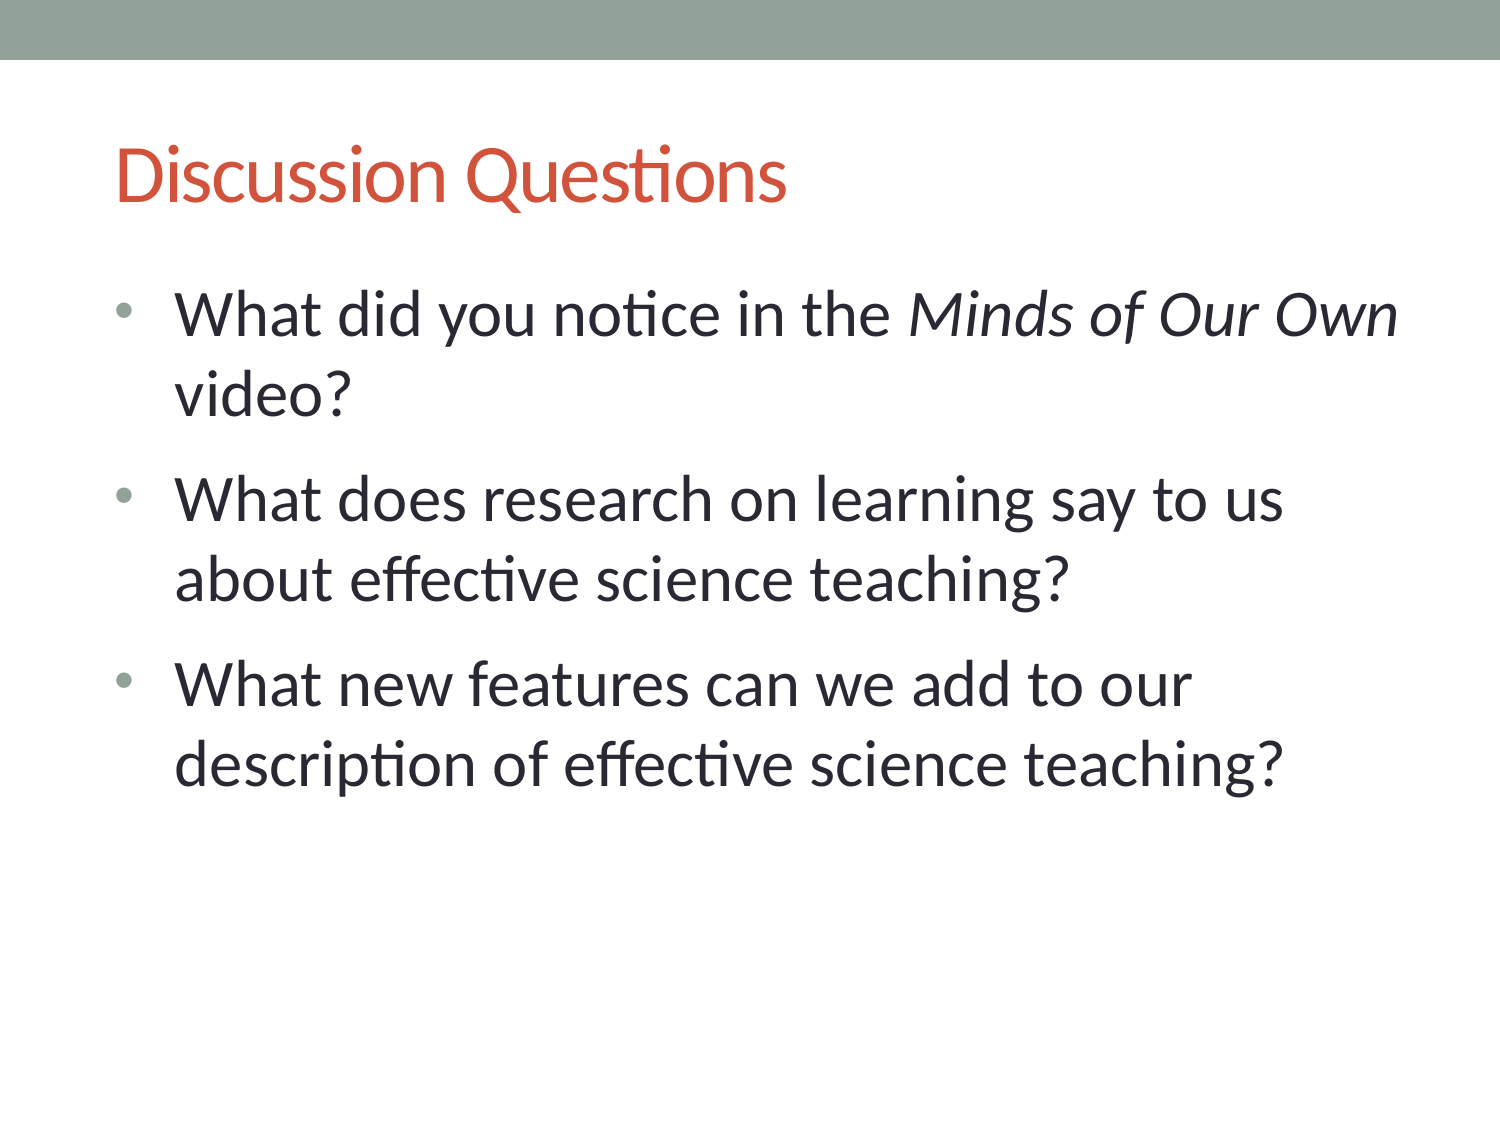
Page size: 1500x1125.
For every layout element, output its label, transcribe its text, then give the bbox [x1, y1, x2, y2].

list What did you notice in the Minds of Our Own video? What does research on learning say to us about effective science teaching? What new features can we add to our description of effective science teaching? [99, 262, 1425, 1063]
title Discussion Questions [99, 87, 1425, 250]
